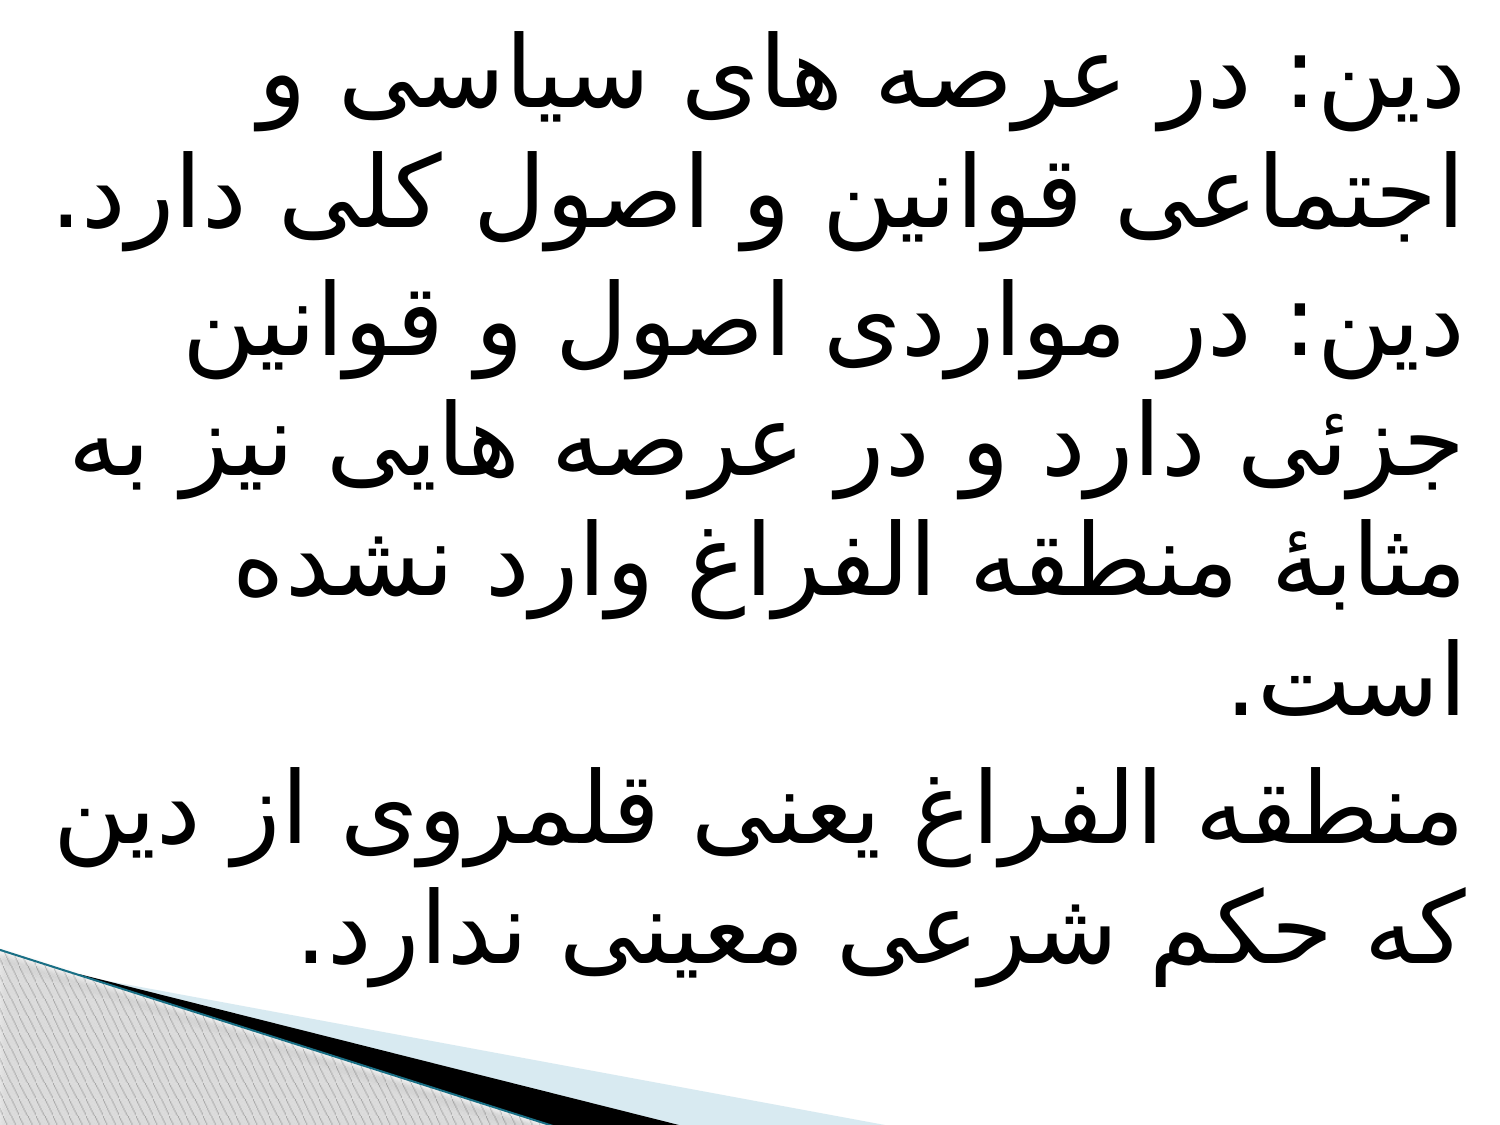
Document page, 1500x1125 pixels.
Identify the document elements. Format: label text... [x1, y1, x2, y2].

list دین: در عرصه های سیاسی و اجتماعی قوانین و اصول کلی دارد. دین: در مواردی اصول و قوانین جزئی دارد و در عرصه هایی نیز به مثابۀ منطقه الفراغ وارد نشده است. منطقه الفراغ یعنی قلمروی از دین که حکم شرعی معینی ندارد. [0, 0, 1500, 1125]
